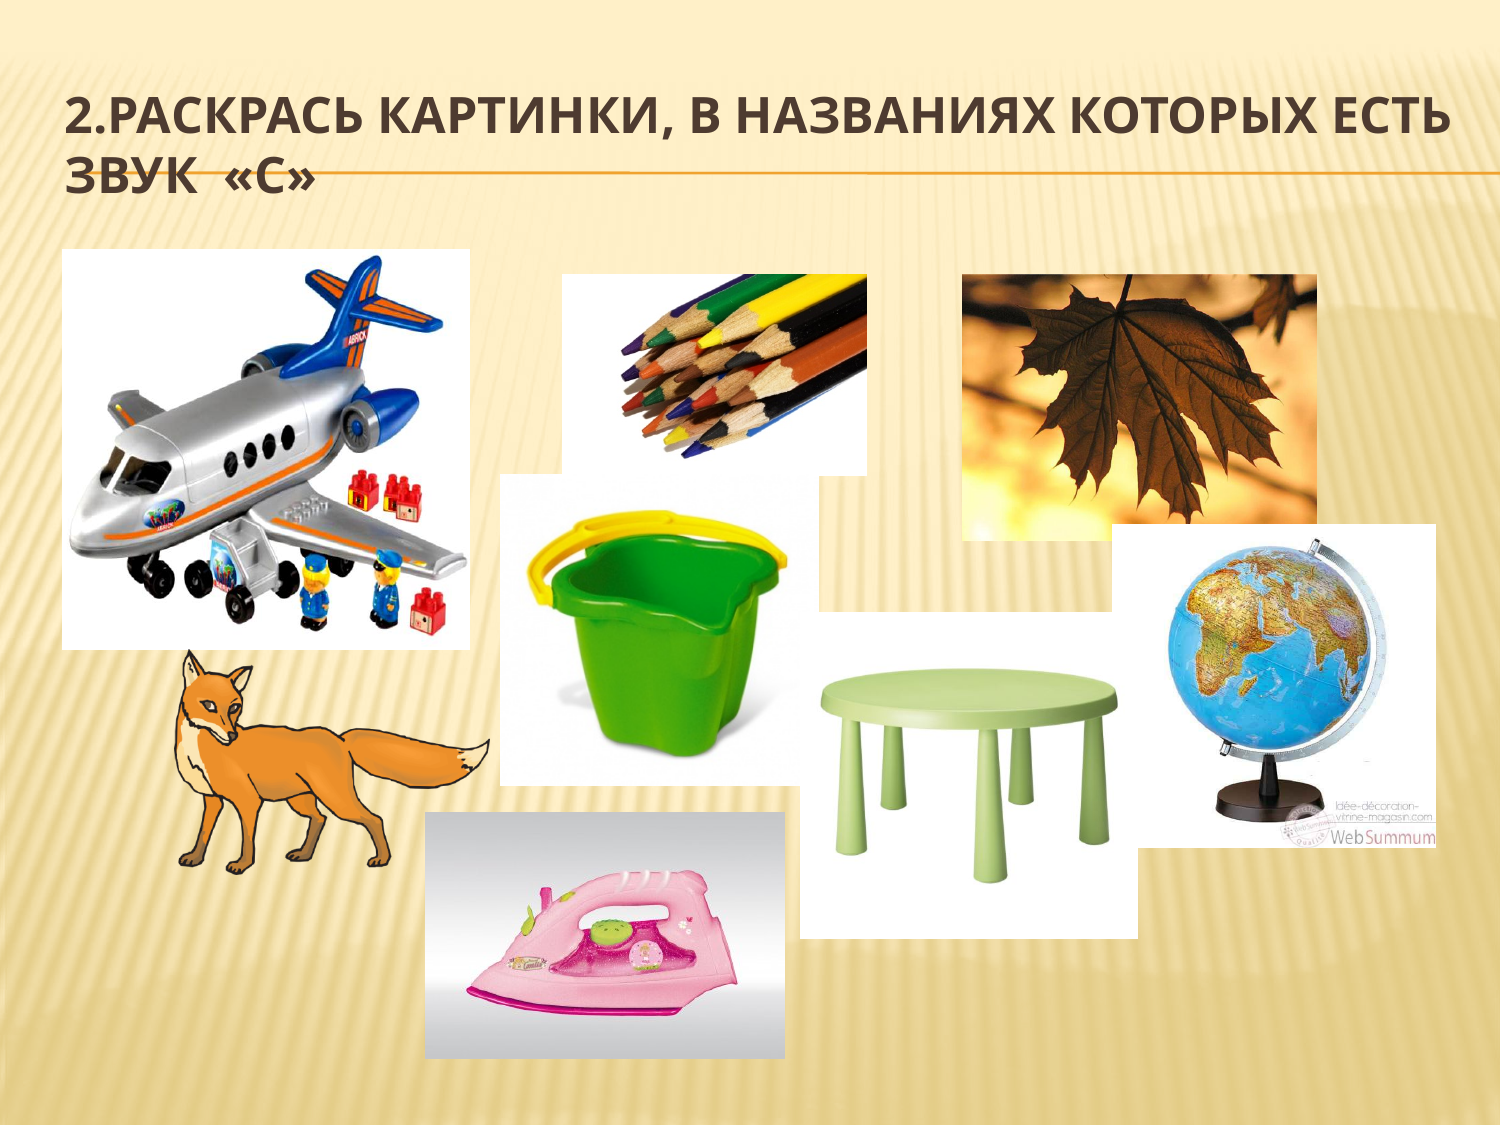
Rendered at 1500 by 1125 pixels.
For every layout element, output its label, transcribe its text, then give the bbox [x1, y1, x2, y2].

picture [499, 274, 1436, 939]
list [62, 249, 470, 651]
title 2.Раскрась картинки, в названиях которых есть звук «С» [50, 75, 1475, 213]
picture [174, 649, 786, 1059]
